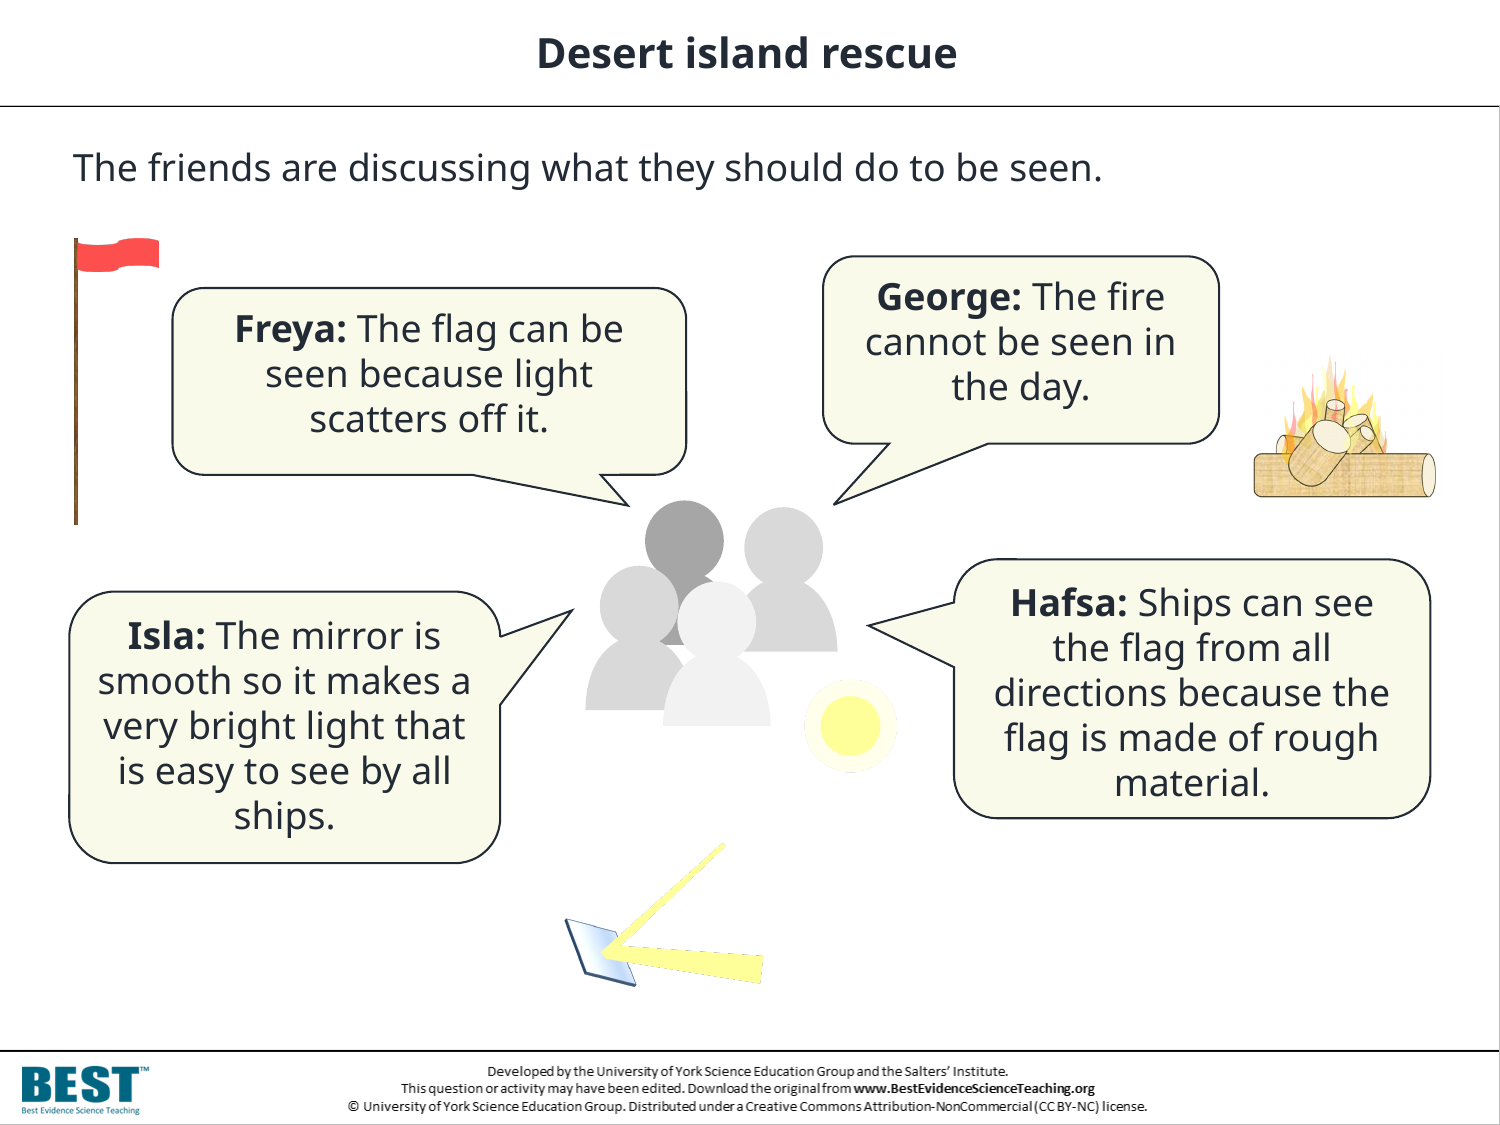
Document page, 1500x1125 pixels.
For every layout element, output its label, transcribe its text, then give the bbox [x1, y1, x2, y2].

picture [0, 105, 1500, 1125]
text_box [585, 500, 838, 679]
text_box Desert island rescue [23, 4, 1471, 99]
